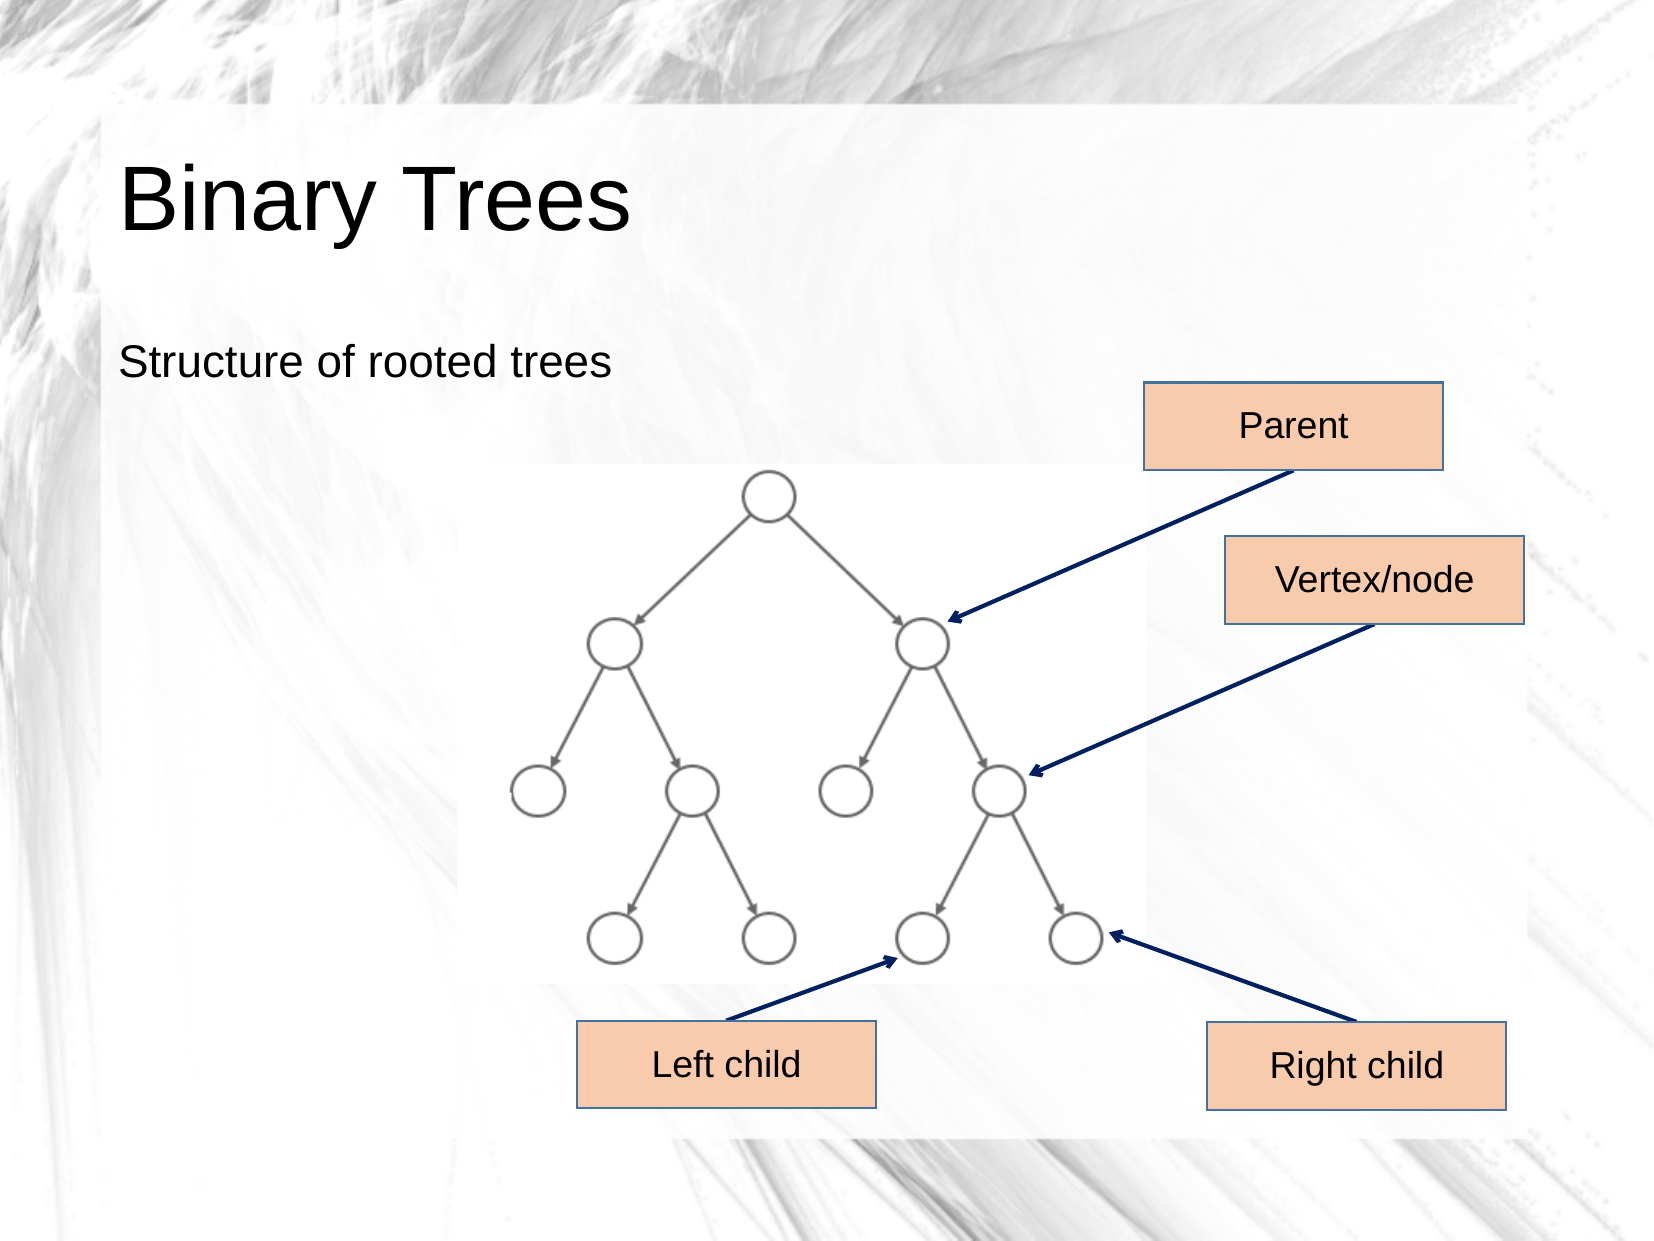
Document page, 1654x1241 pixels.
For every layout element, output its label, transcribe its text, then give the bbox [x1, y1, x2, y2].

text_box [726, 958, 898, 1021]
text_box Left child [576, 1020, 876, 1109]
text_box Vertex/node [1225, 536, 1524, 624]
title Binary Trees [118, 93, 1506, 299]
text_box Right child [1207, 1021, 1506, 1110]
text_box Parent [1144, 382, 1443, 471]
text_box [1028, 624, 1375, 776]
picture [0, 0, 1654, 1241]
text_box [1108, 932, 1357, 1022]
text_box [947, 470, 1294, 622]
list Structure of rooted trees [118, 319, 1571, 1109]
